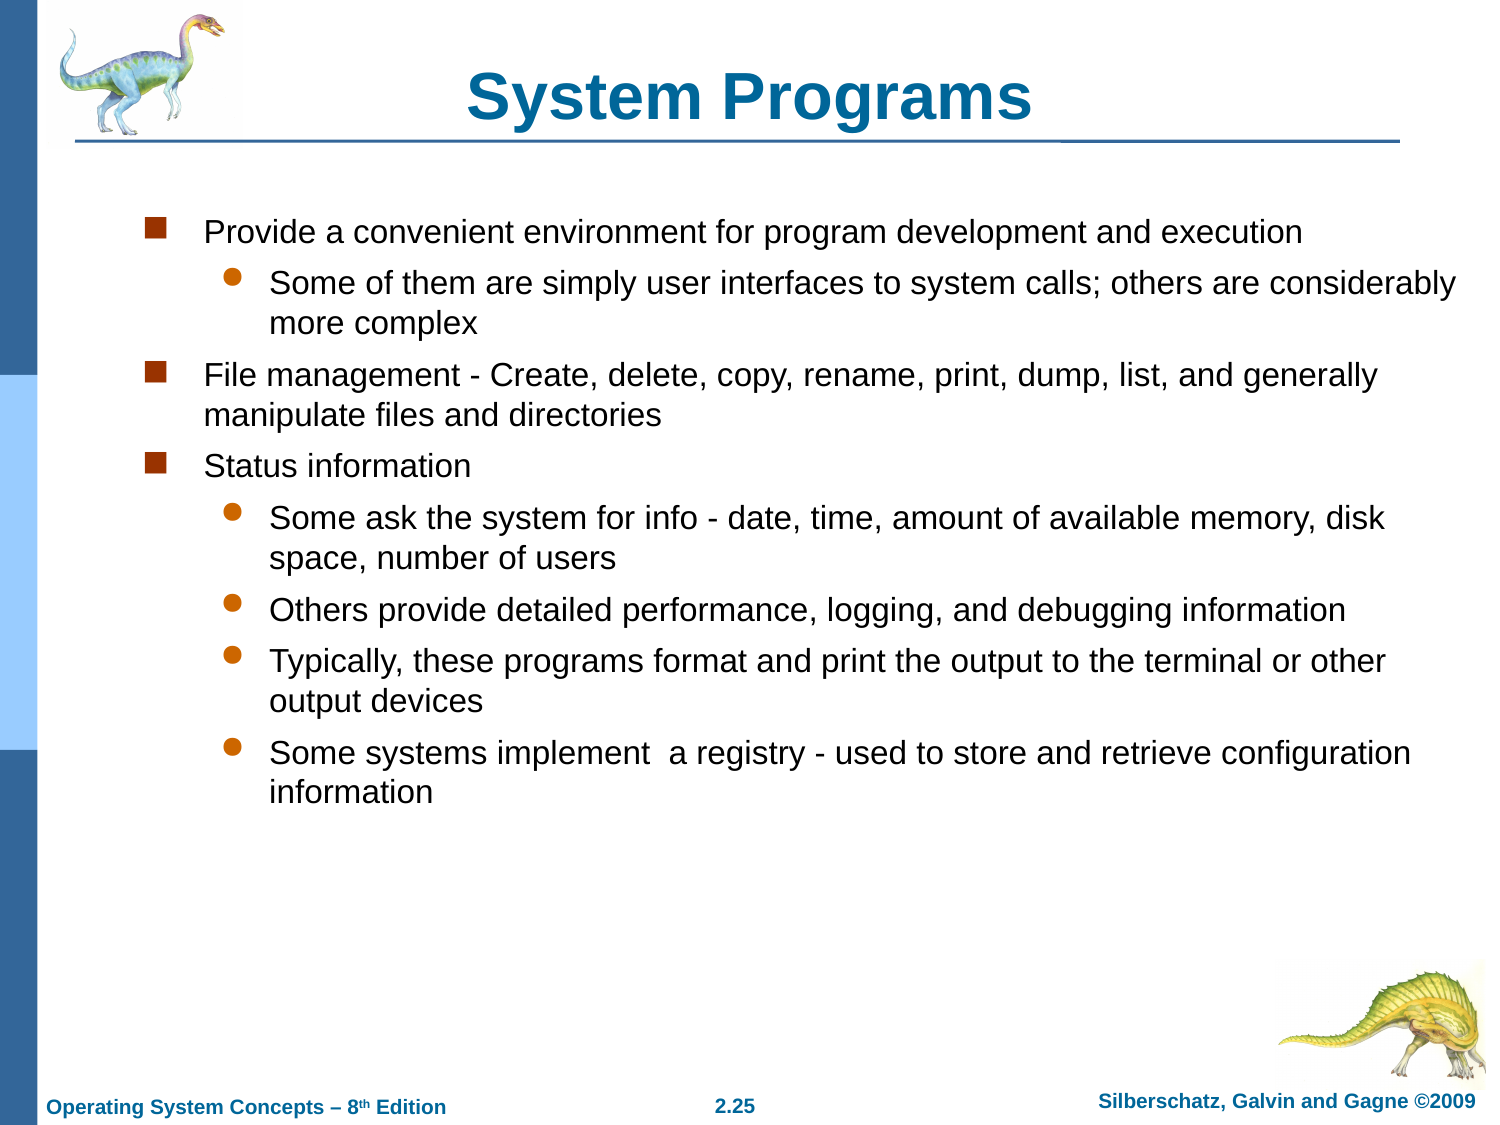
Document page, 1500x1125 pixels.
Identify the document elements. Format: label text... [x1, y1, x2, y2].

picture [1275, 959, 1486, 1090]
list Provide a convenient environment for program development and execution Some of them are simply user interfaces to system calls; others are considerably more complex File management - Create, delete, copy, rename, print, dump, list, and generally manipulate files and directories Status information Some ask the system for info - date, time, amount of available memory, disk space, number of users Others provide detailed performance, logging, and debugging information Typically, these programs format and print the output to the terminal or other output devices Some systems implement a registry - used to store and retrieve configuration information [132, 202, 1483, 946]
picture [46, 0, 243, 149]
title System Programs [74, 45, 1426, 141]
